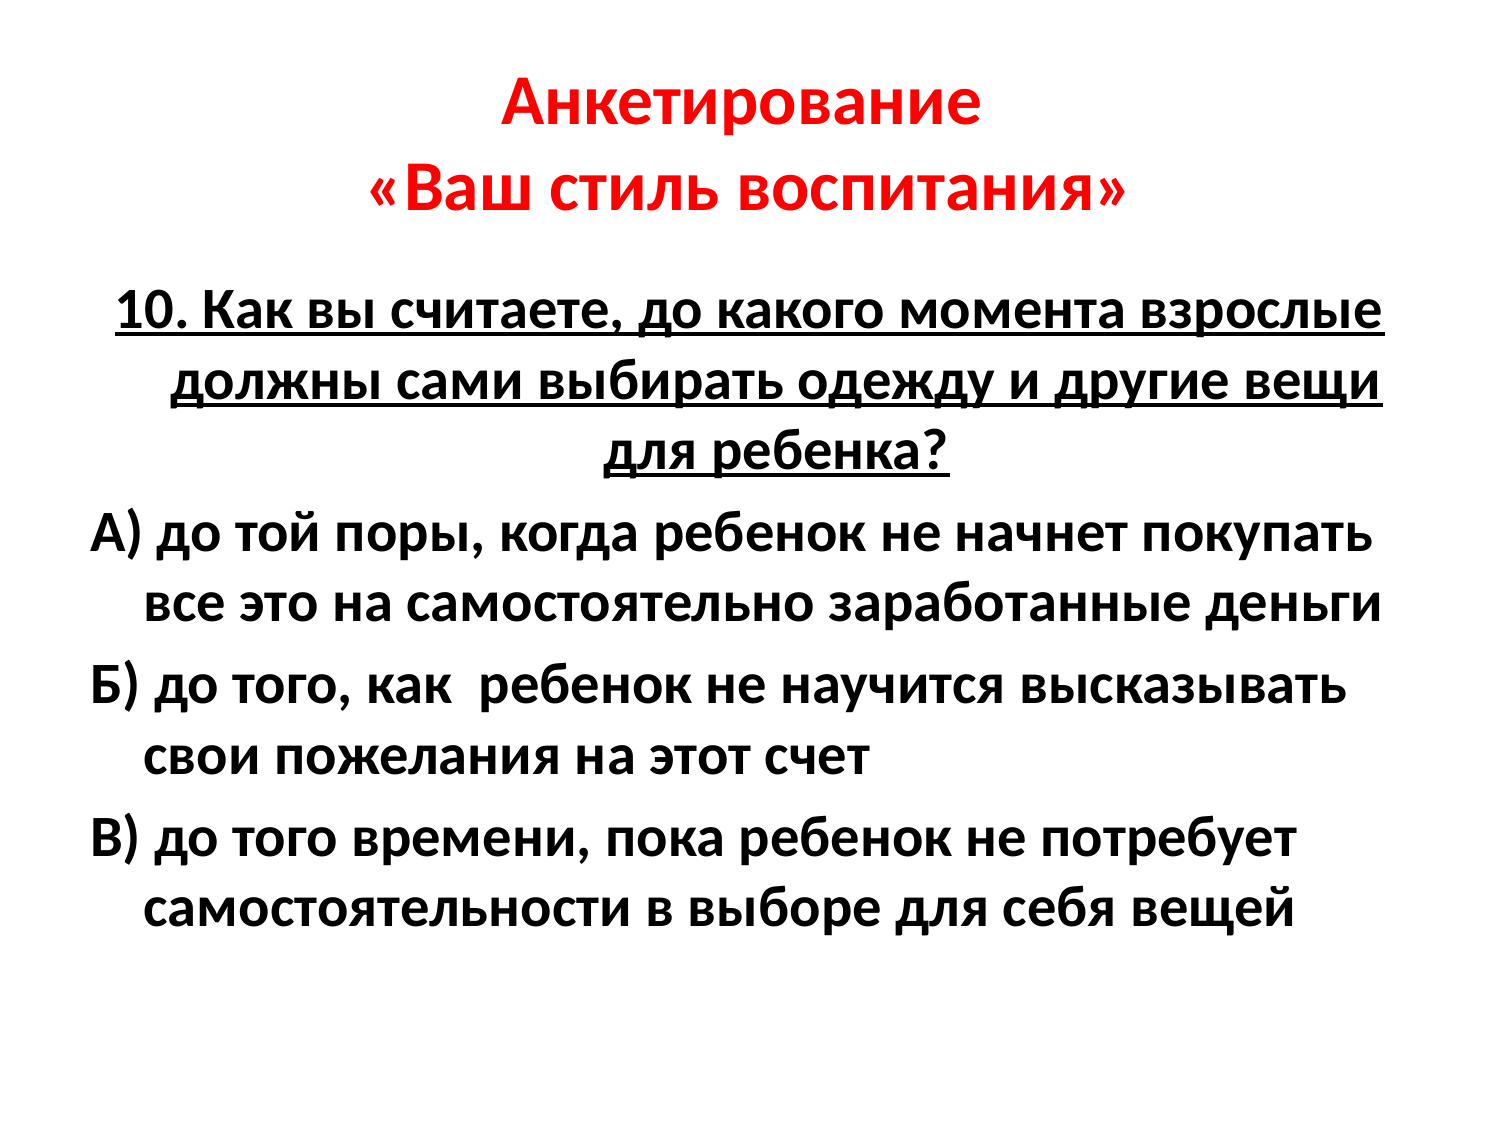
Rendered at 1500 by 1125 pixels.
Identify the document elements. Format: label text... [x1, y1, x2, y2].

title Анкетирование «Ваш стиль воспитания» [75, 45, 1425, 233]
list 10. Как вы считаете, до какого момента взрослые должны сами выбирать одежду и другие вещи для ребенка? А) до той поры, когда ребенок не начнет покупать все это на самостоятельно заработанные деньги Б) до того, как ребенок не научится высказывать свои пожелания на этот счет В) до того времени, пока ребенок не потребует самостоятельности в выборе для себя вещей [75, 262, 1425, 1005]
